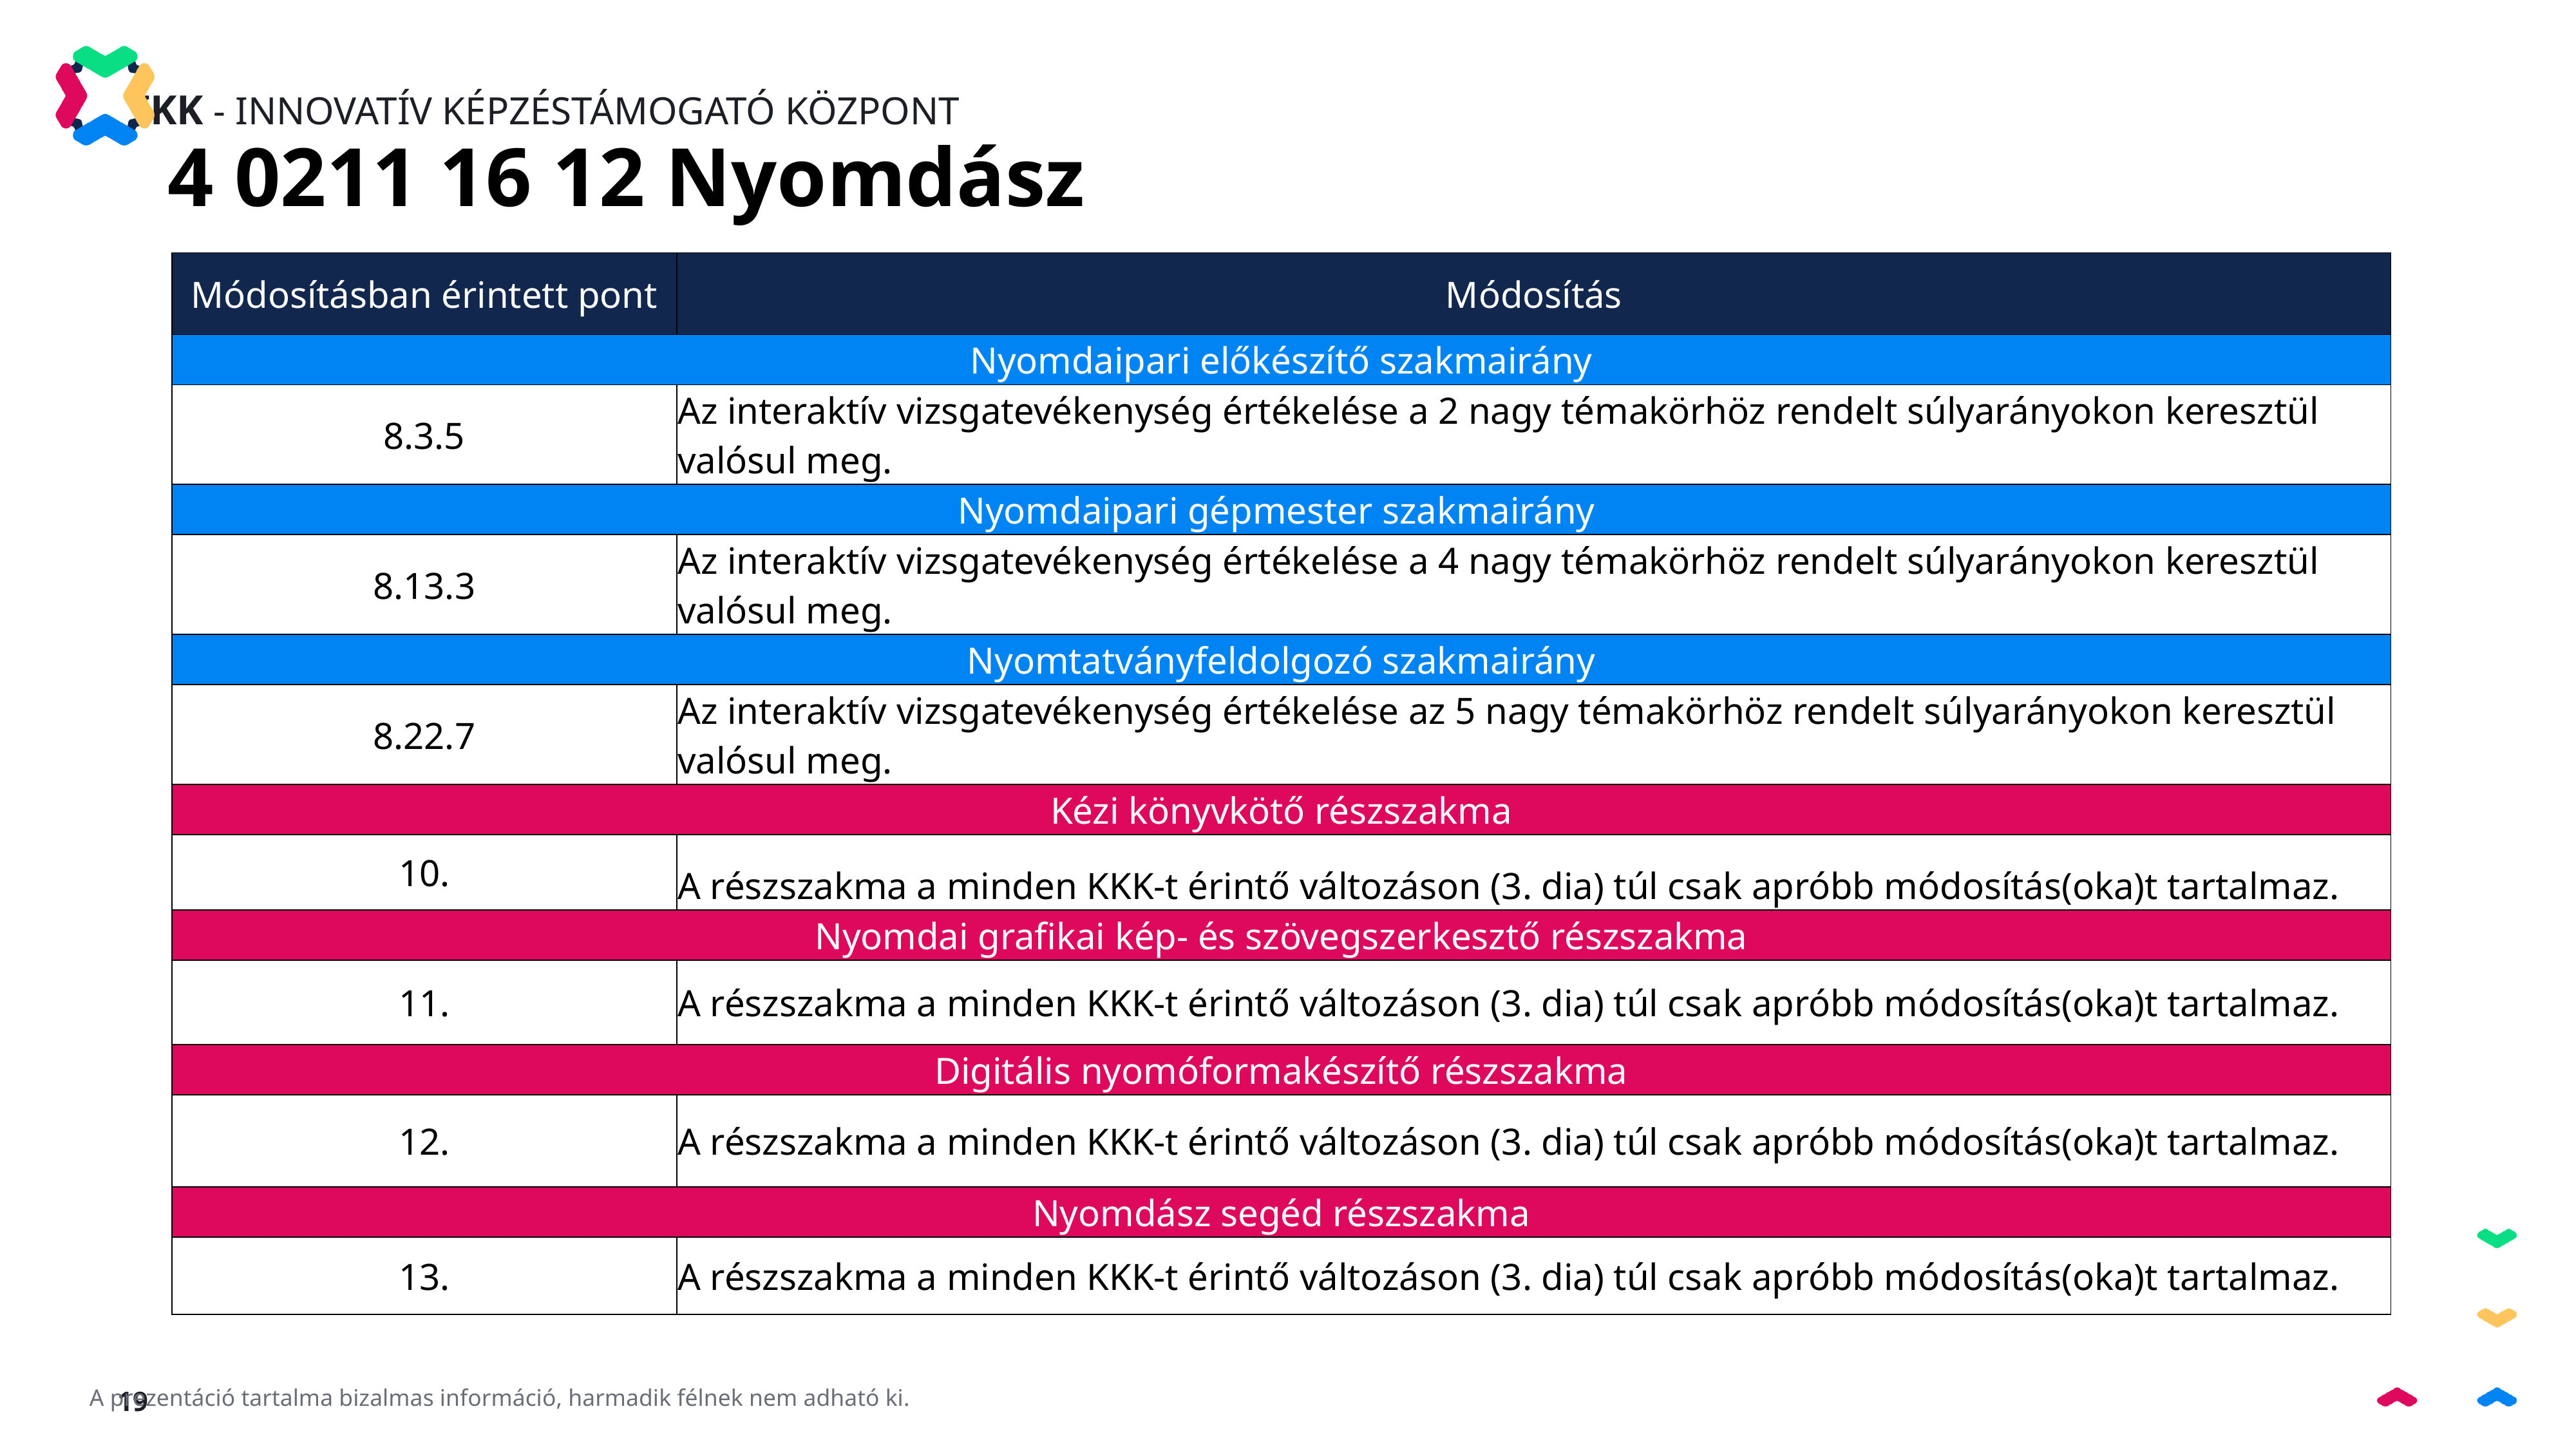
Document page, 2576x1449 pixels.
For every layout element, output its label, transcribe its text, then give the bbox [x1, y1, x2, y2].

table_cell A részszakma a minden KKK-t érintő változáson (3. dia) túl csak apróbb módosítás(oka)t tartalmaz. [677, 835, 2391, 909]
table_cell Az interaktív vizsgatevékenység értékelése az 5 nagy témakörhöz rendelt súlyarányokon keresztül valósul meg. [677, 685, 2391, 784]
picture [55, 46, 155, 146]
table_cell 10. [173, 835, 676, 909]
table_cell Nyomdaipari gépmester szakmairány [173, 485, 2391, 534]
table_cell Nyomdaipari előkészítő szakmairány [173, 335, 2391, 384]
table_cell Az interaktív vizsgatevékenység értékelése a 4 nagy témakörhöz rendelt súlyarányokon keresztül valósul meg. [677, 535, 2391, 634]
table_cell Digitális nyomóformakészítő részszakma [173, 1045, 2391, 1094]
table_cell 8.13.3 [173, 535, 676, 634]
table_cell Nyomtatványfeldolgozó szakmairány [173, 635, 2391, 684]
table_cell A részszakma a minden KKK-t érintő változáson (3. dia) túl csak apróbb módosítás(oka)t tartalmaz. [677, 961, 2391, 1044]
table_header Módosításban érintett pont [173, 253, 676, 334]
table_cell 12. [173, 1095, 676, 1186]
table_cell 11. [173, 961, 676, 1044]
table_cell Az interaktív vizsgatevékenység értékelése a 2 nagy témakörhöz rendelt súlyarányokon keresztül valósul meg. [677, 385, 2391, 484]
table_header Módosítás [677, 253, 2391, 334]
table_cell 13. [173, 1238, 676, 1314]
table_cell A részszakma a minden KKK-t érintő változáson (3. dia) túl csak apróbb módosítás(oka)t tartalmaz. [677, 1095, 2391, 1186]
picture [2377, 1229, 2517, 1406]
list 4 0211 16 12 Nyomdász [167, 126, 2327, 203]
table_cell 8.22.7 [173, 685, 676, 784]
table_cell Kézi könyvkötő részszakma [173, 785, 2391, 834]
table_cell Nyomdai grafikai kép- és szövegszerkesztő részszakma [173, 911, 2391, 960]
table_cell 8.3.5 [173, 385, 676, 484]
table_cell Nyomdász segéd részszakma [173, 1188, 2391, 1236]
table_cell A részszakma a minden KKK-t érintő változáson (3. dia) túl csak apróbb módosítás(oka)t tartalmaz. [677, 1238, 2391, 1314]
